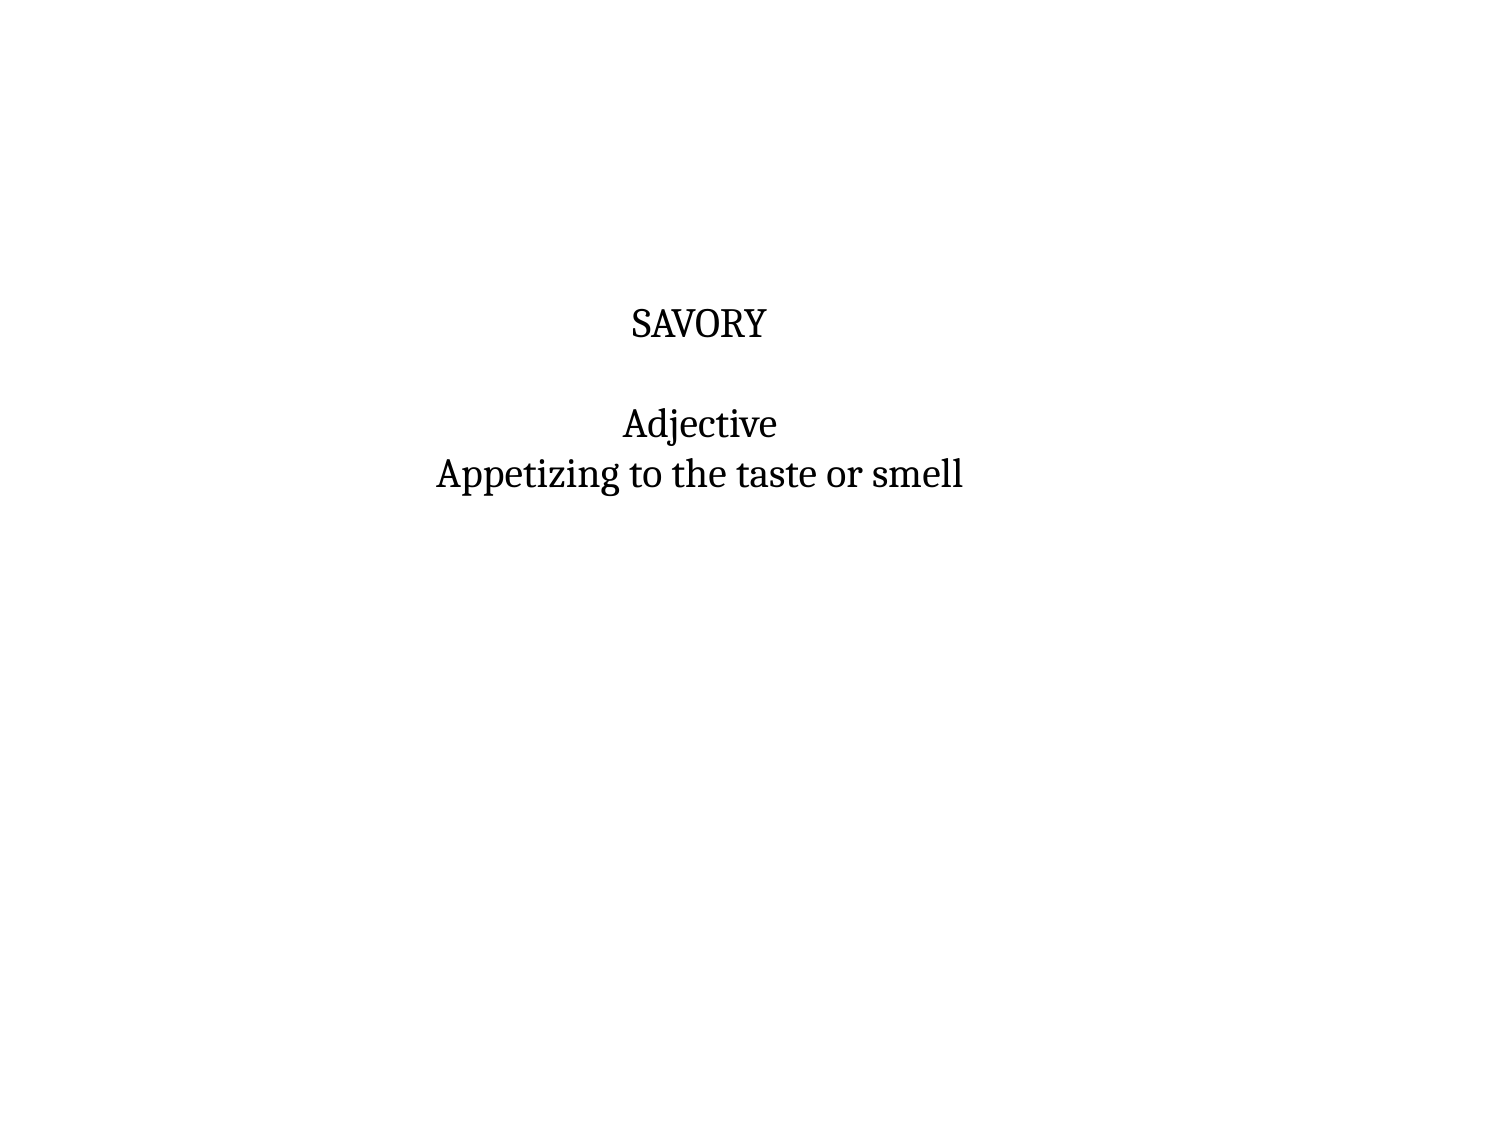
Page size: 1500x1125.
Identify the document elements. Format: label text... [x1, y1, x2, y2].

text_box SAVORY Adjective Appetizing to the taste or smell [324, 288, 1075, 504]
